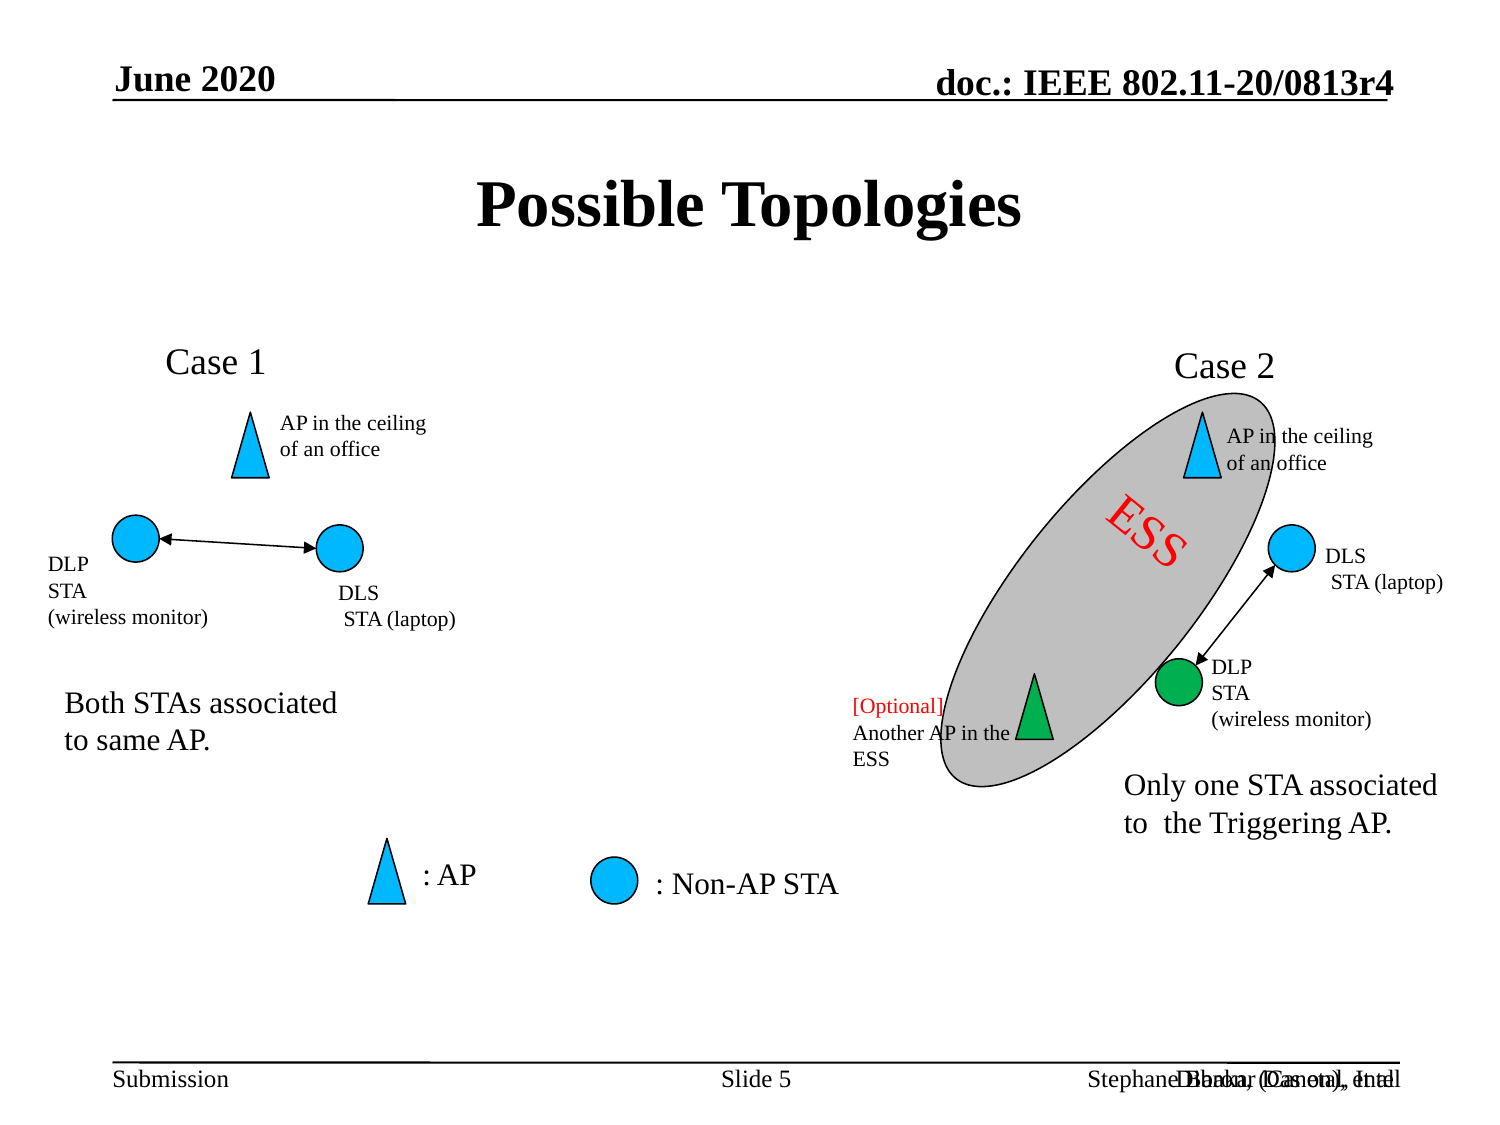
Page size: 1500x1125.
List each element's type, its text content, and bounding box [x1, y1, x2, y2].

footer Stephane Baron, (Canon), et al [878, 1061, 1402, 1093]
text_box Case 2 [1159, 333, 1291, 394]
text_box [1268, 524, 1311, 572]
text_box [1155, 658, 1196, 706]
slide_number Slide 5 [712, 1061, 800, 1123]
text_box Both STAs associated to same AP. [49, 674, 354, 765]
text_box [590, 857, 638, 904]
text_box [231, 412, 270, 478]
text_box [1183, 412, 1211, 478]
text_box DLP STA (wireless monitor) [33, 542, 230, 637]
text_box Only one STA associated to the Triggering AP. [1109, 757, 1454, 847]
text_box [158, 538, 317, 549]
text_box AP in the ceiling of an office [1211, 414, 1394, 482]
text_box AP in the ceiling of an office [265, 400, 448, 469]
text_box DLP STA (wireless monitor) [1196, 644, 1393, 739]
text_box [368, 838, 406, 904]
text_box DLS STA (laptop) [1310, 534, 1464, 602]
text_box : Non-AP STA [640, 855, 855, 909]
text_box [112, 515, 160, 542]
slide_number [114, 54, 423, 100]
text_box DLS STA (laptop) [323, 571, 477, 639]
text_box : AP [407, 846, 492, 899]
text_box ESS [951, 394, 1270, 773]
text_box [1195, 564, 1276, 666]
title Possible Topologies [112, 112, 1388, 288]
text_box [Optional] Another AP in the ESS [837, 684, 1031, 778]
text_box Case 1 [150, 329, 282, 390]
text_box [317, 524, 364, 571]
text_box [1031, 673, 1054, 740]
text_box ESS [955, 778, 1020, 787]
